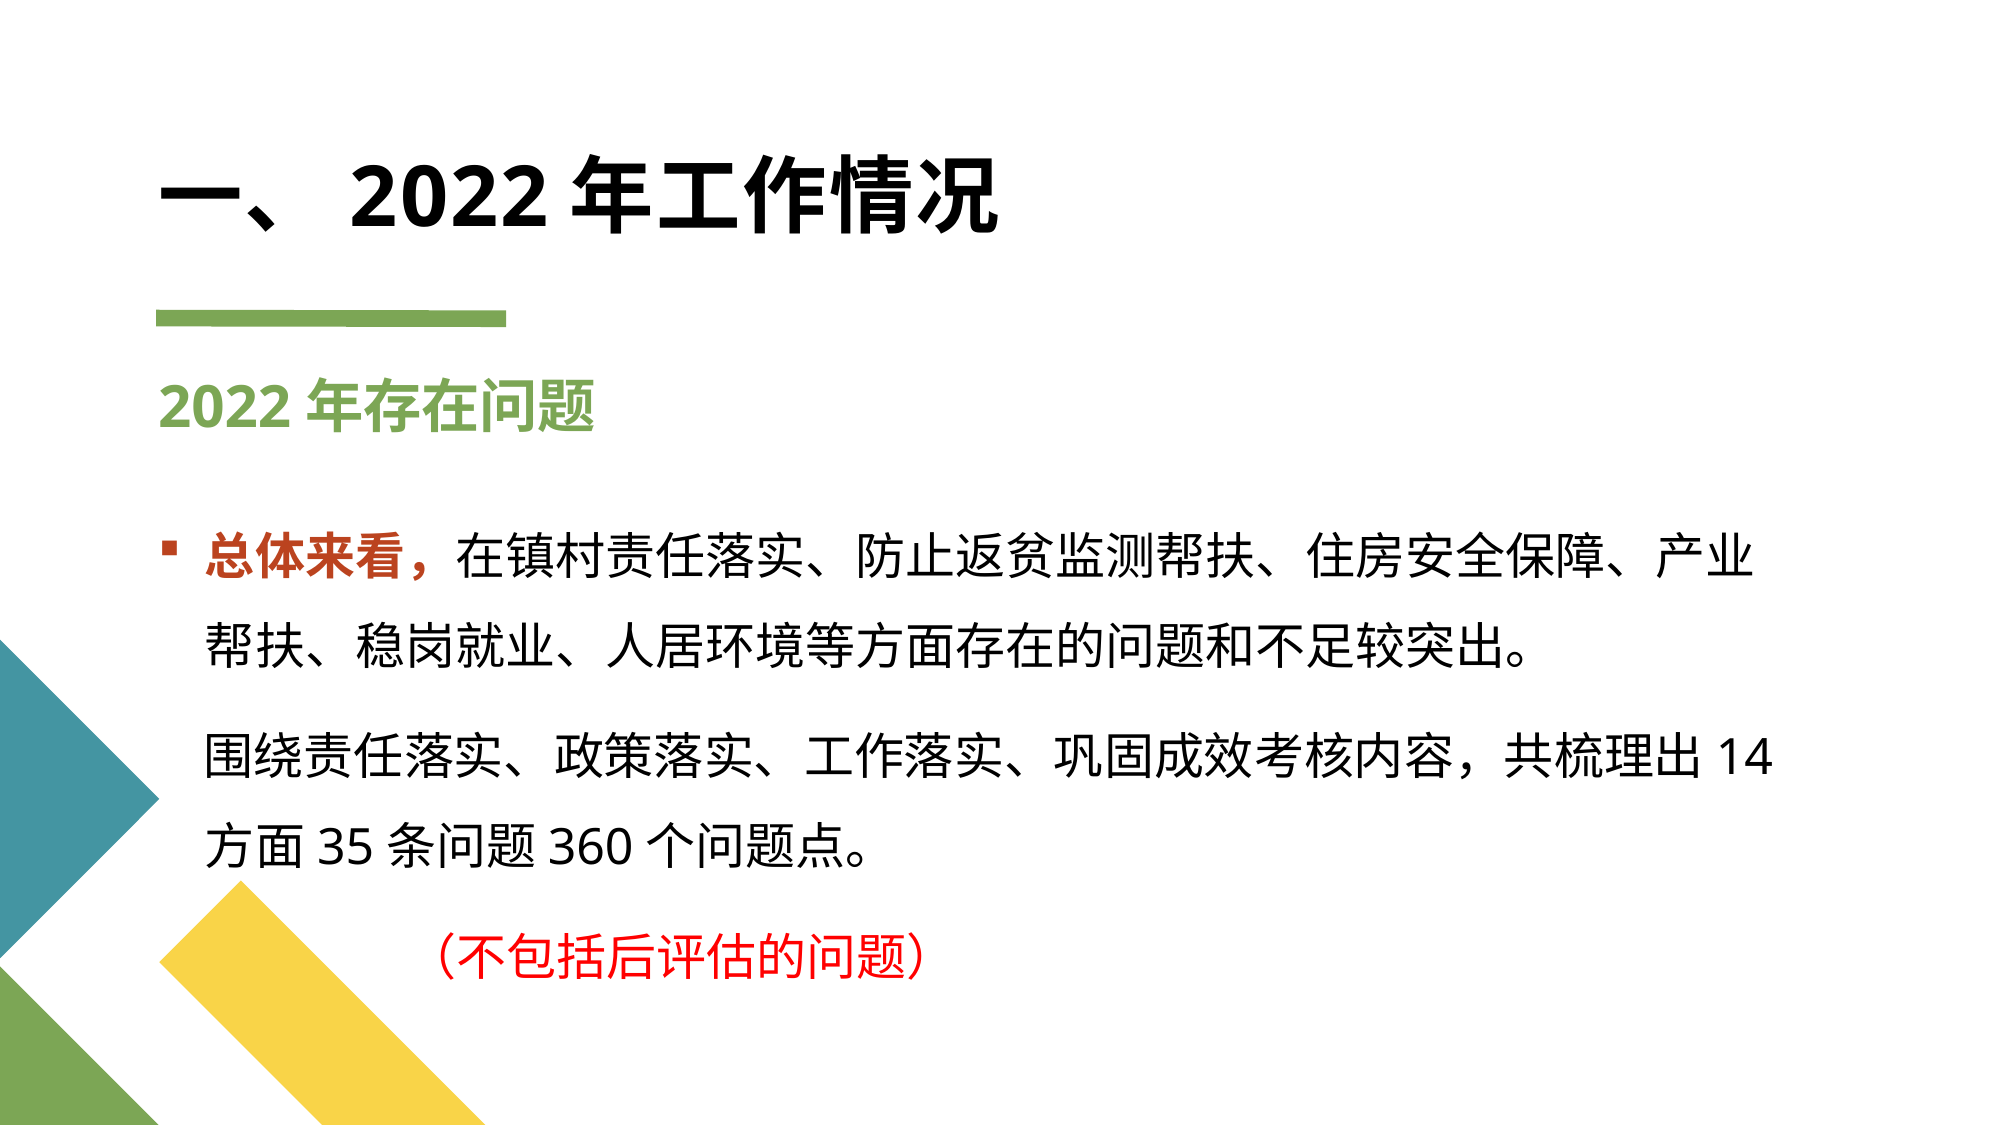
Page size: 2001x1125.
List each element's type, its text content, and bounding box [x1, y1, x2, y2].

title 一、2022年工作情况 [158, 144, 1018, 245]
list 2022年存在问题 [158, 377, 950, 444]
list 总体来看，在镇村责任落实、防止返贫监测帮扶、住房安全保障、产业帮扶、稳岗就业、人居环境等方面存在的问题和不足较突出。 围绕责任落实、政策落实、工作落实、巩固成效考核内容，共梳理出14方面35条问题360个问题点。 （不包括后评估的问题） [158, 494, 1780, 1024]
